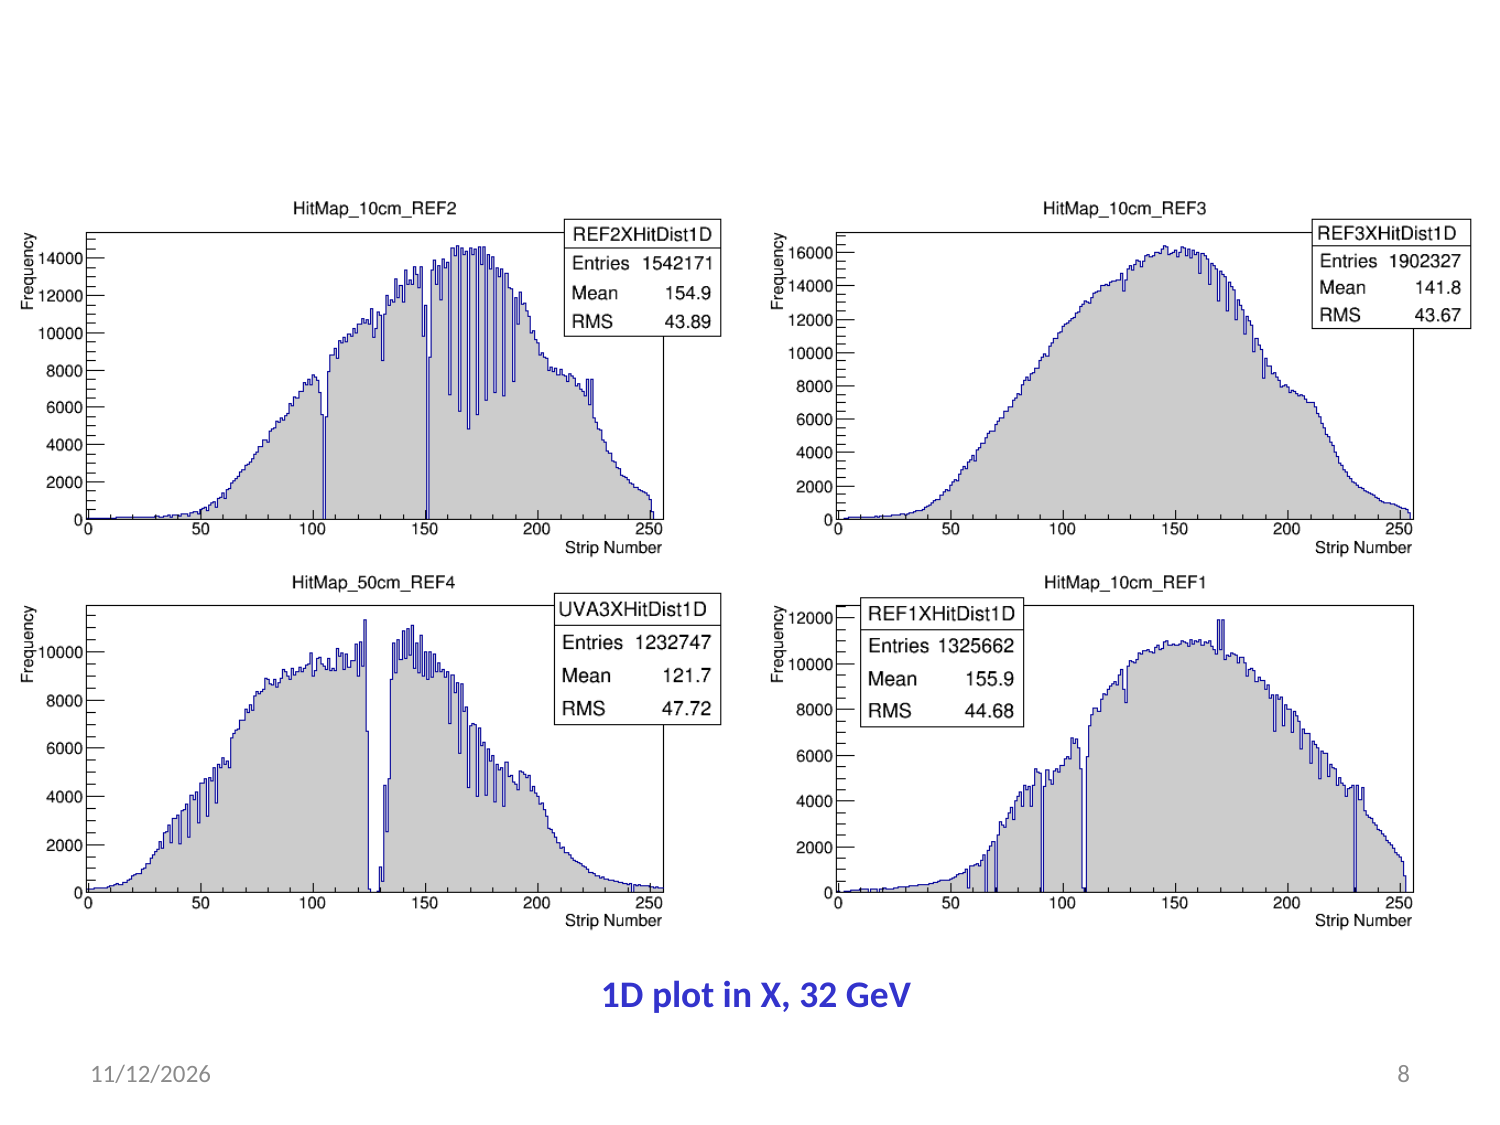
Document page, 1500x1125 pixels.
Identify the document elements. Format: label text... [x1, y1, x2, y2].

picture [0, 189, 1500, 936]
text_box 1D plot in X, 32 GeV [337, 962, 1175, 1023]
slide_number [75, 1042, 425, 1103]
slide_number 8 [1074, 1042, 1425, 1103]
